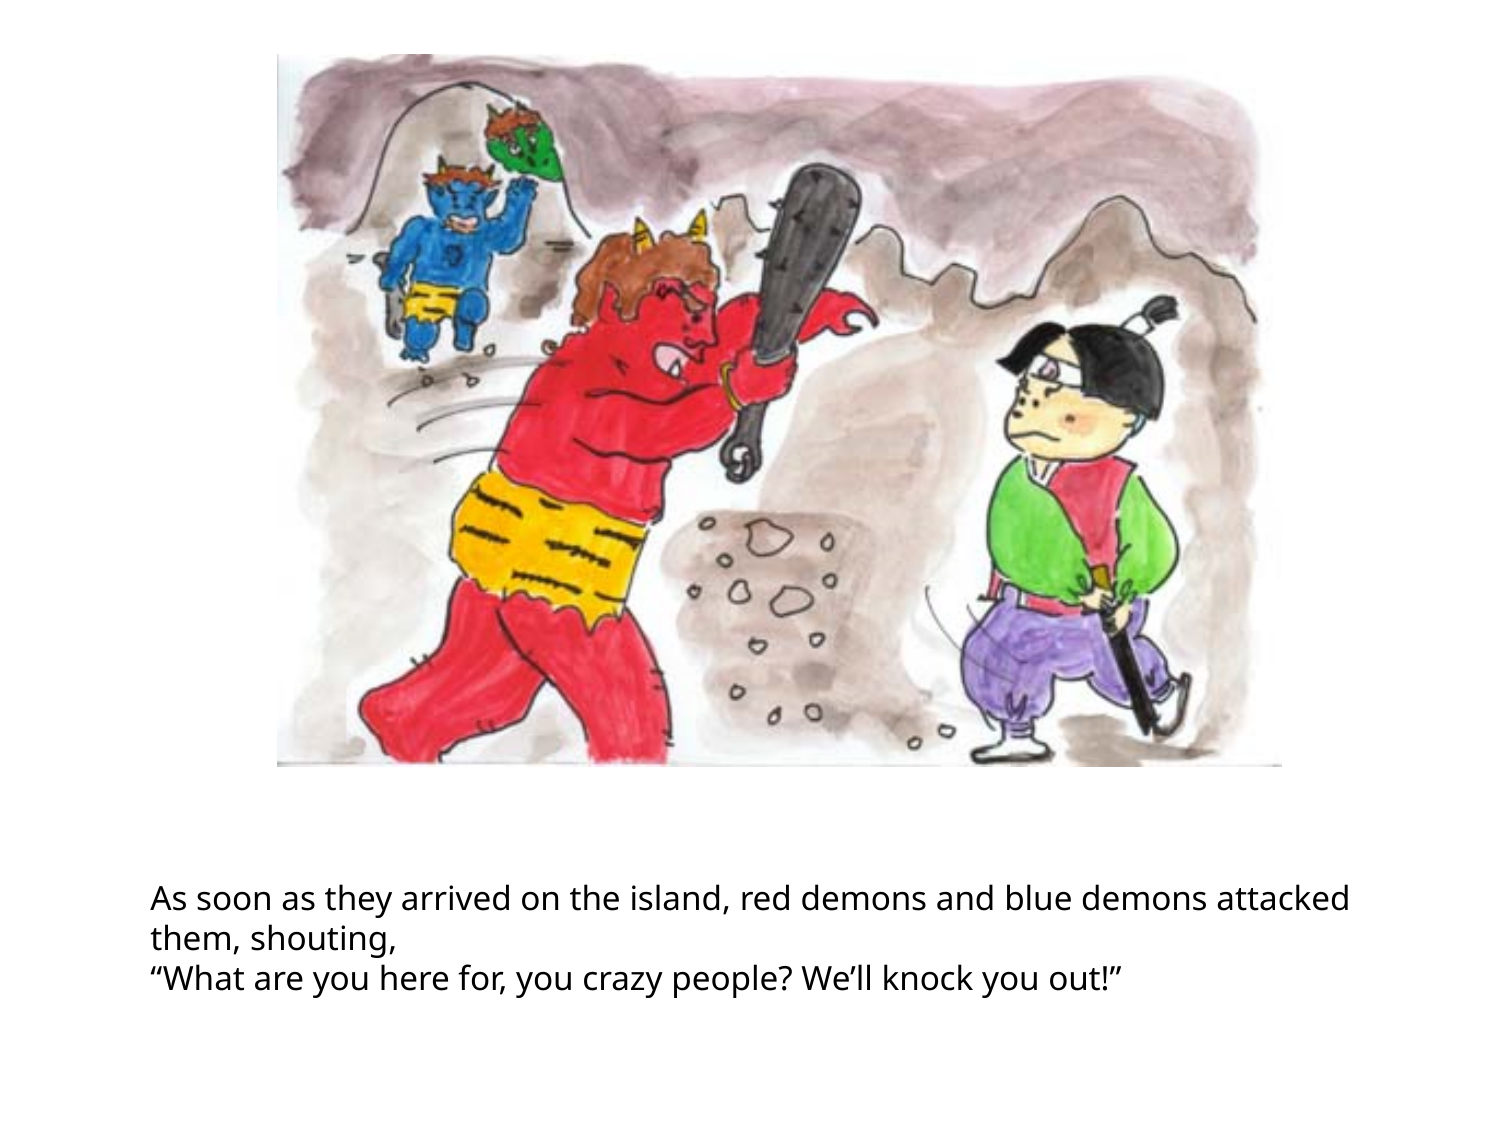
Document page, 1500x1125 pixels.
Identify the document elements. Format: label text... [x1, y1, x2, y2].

picture [277, 54, 1282, 767]
text_box As soon as they arrived on the island, red demons and blue demons attacked them, shouting, “What are you here for, you crazy people? We’ll knock you out!” [135, 869, 1376, 1005]
